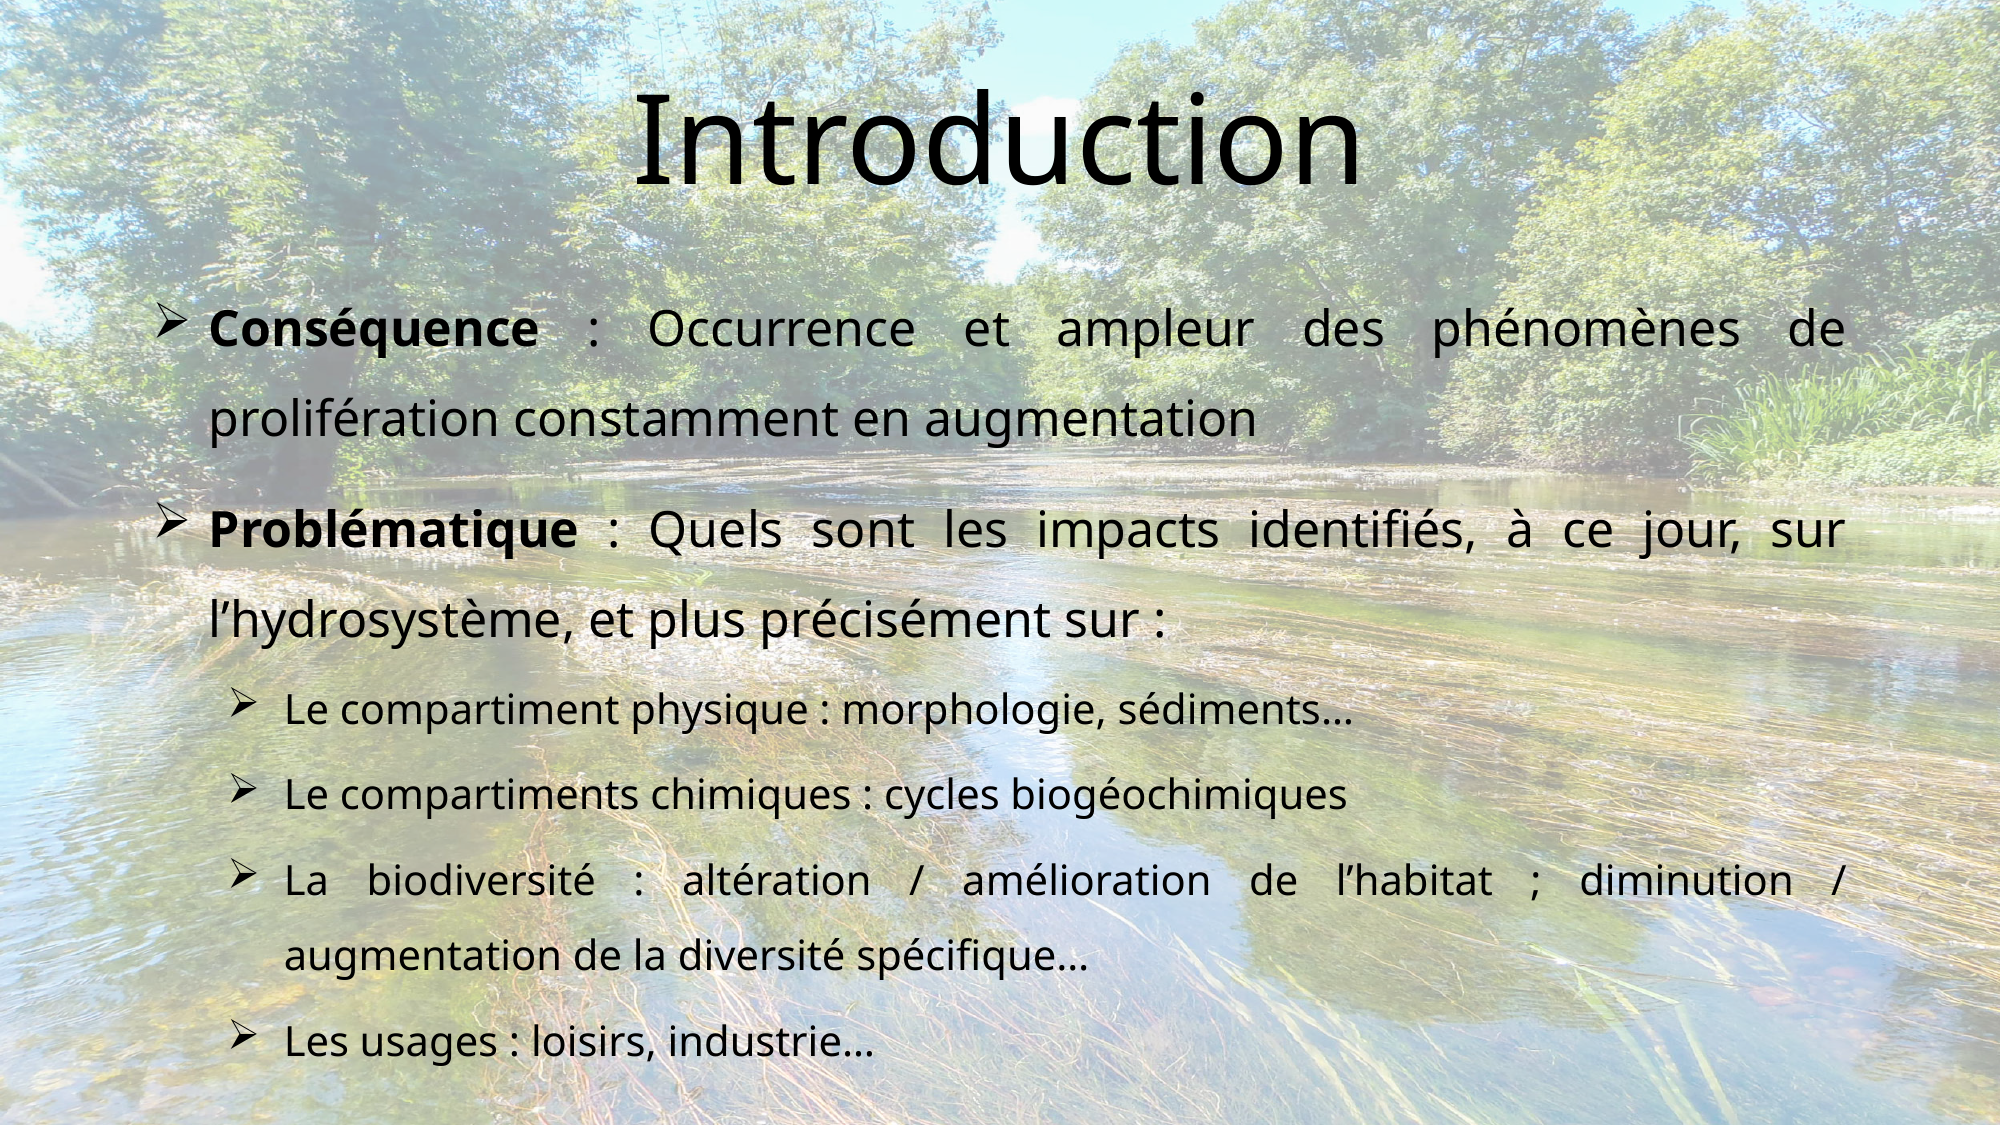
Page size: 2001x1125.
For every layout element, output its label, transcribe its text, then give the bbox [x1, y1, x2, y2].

text_box Introduction [137, 1, 1863, 219]
text_box Conséquence : Occurrence et ampleur des phénomènes de prolifération constamment en augmentation Problématique : Quels sont les impacts identifiés, à ce jour, sur l’hydrosystème, et plus précisément sur : Le compartiment physique : morphologie, sédiments… Le compartiments chimiques : cycles biogéochimiques La biodiversité : altération / amélioration de l’habitat ; diminution / augmentation de la diversité spécifique… Les usages : loisirs, industrie… [137, 258, 1863, 1085]
